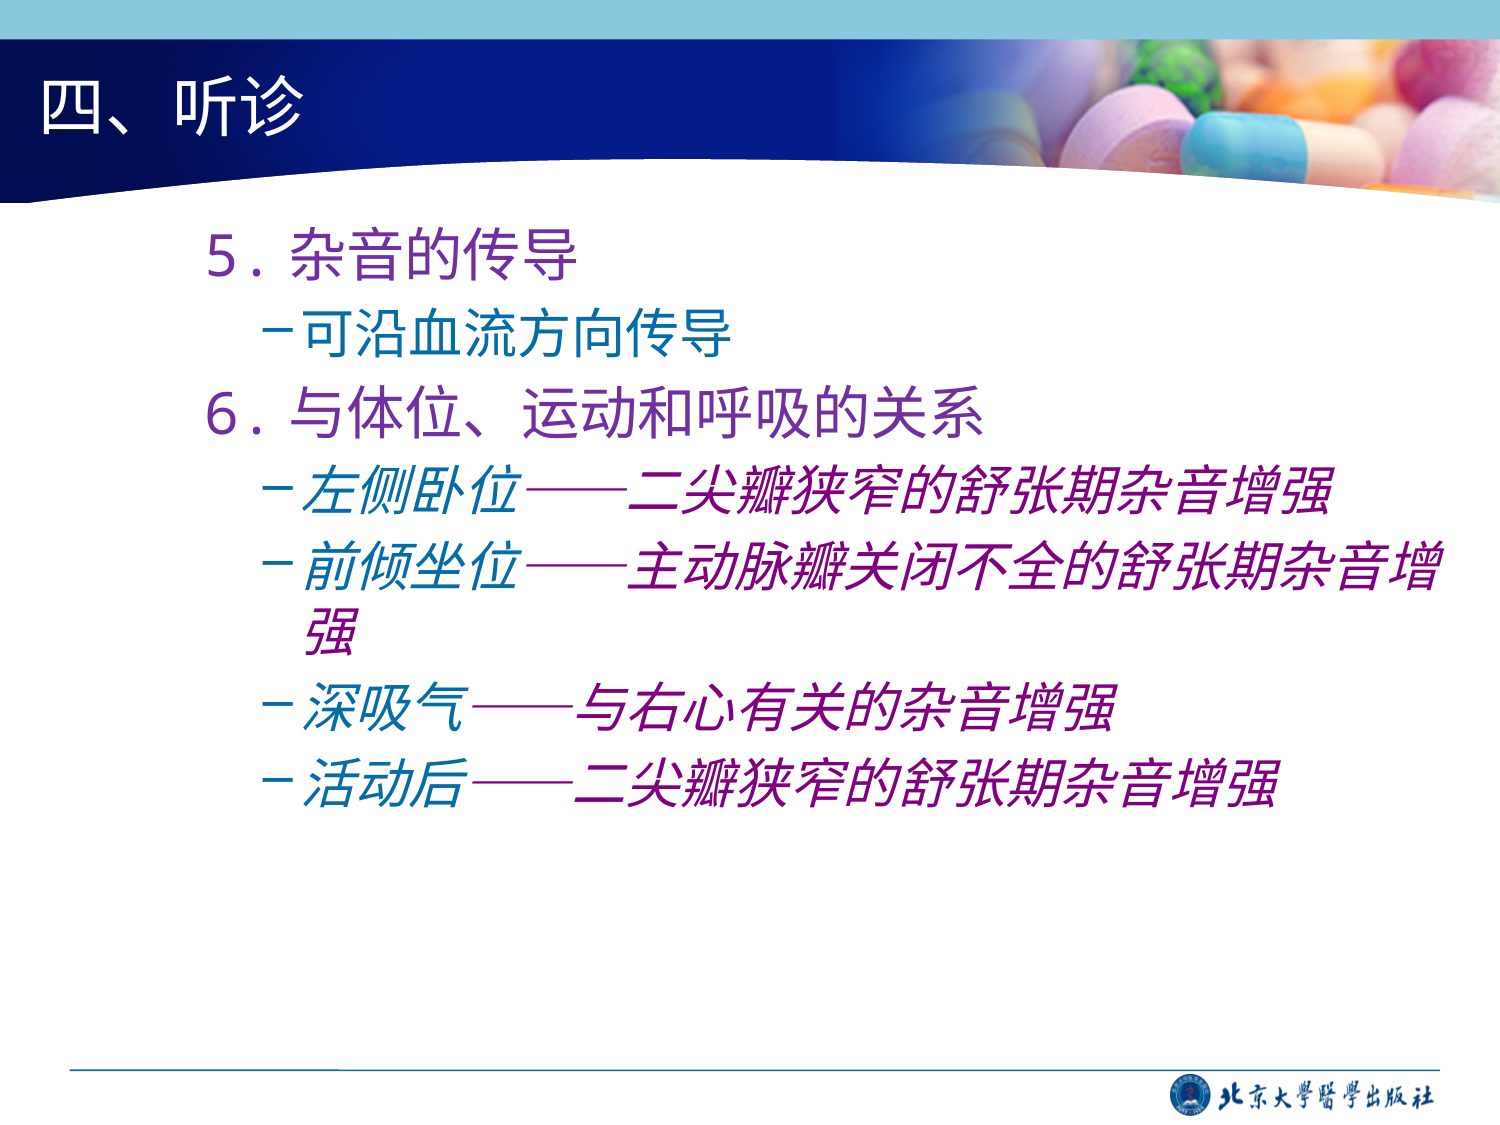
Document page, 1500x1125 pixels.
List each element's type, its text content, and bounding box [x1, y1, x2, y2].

picture [0, 40, 1500, 203]
picture [1170, 1074, 1436, 1118]
title 四、听诊 [23, 58, 1349, 152]
list 5.杂音的传导 可沿血流方向传导 6.与体位、运动和呼吸的关系 左侧卧位——二尖瓣狭窄的舒张期杂音增强 前倾坐位——主动脉瓣关闭不全的舒张期杂音增强 深吸气——与右心有关的杂音增强 活动后——二尖瓣狭窄的舒张期杂音增强 [49, 210, 1463, 1026]
